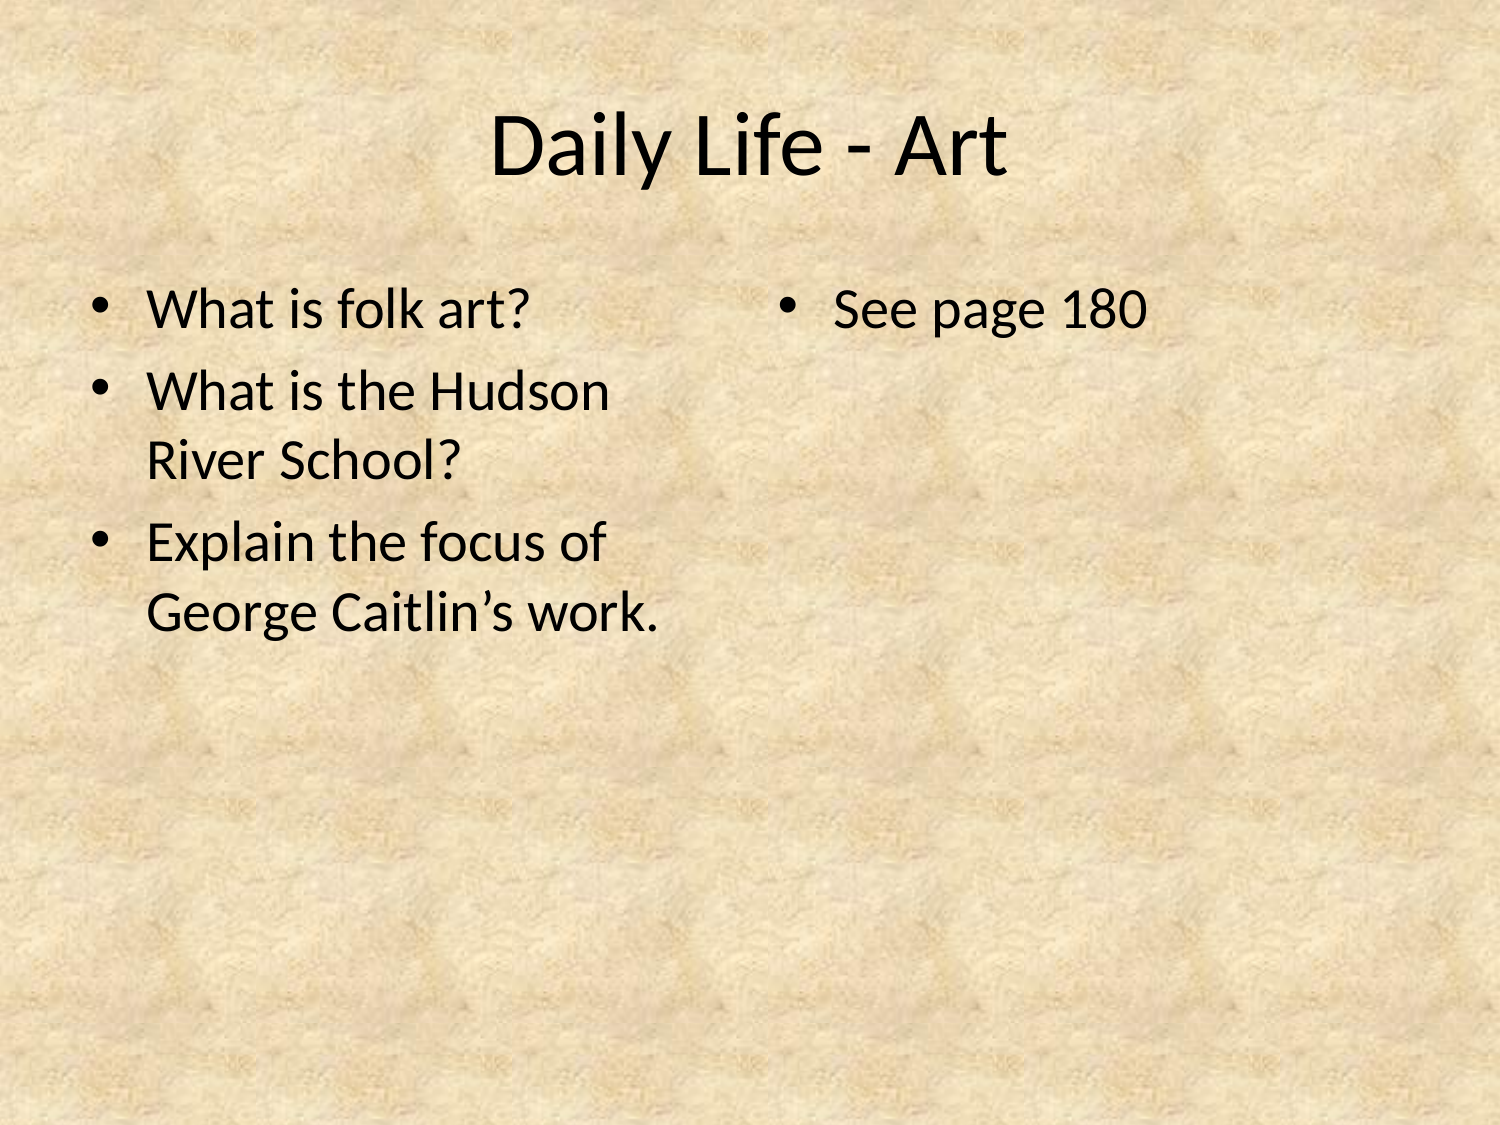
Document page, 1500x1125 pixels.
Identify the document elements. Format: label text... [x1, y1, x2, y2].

title Daily Life - Art [75, 45, 1425, 233]
list See page 180 [762, 262, 1425, 1005]
picture [0, 0, 1500, 1125]
list What is folk art? What is the Hudson River School? Explain the focus of George Caitlin’s work. [75, 262, 738, 1005]
